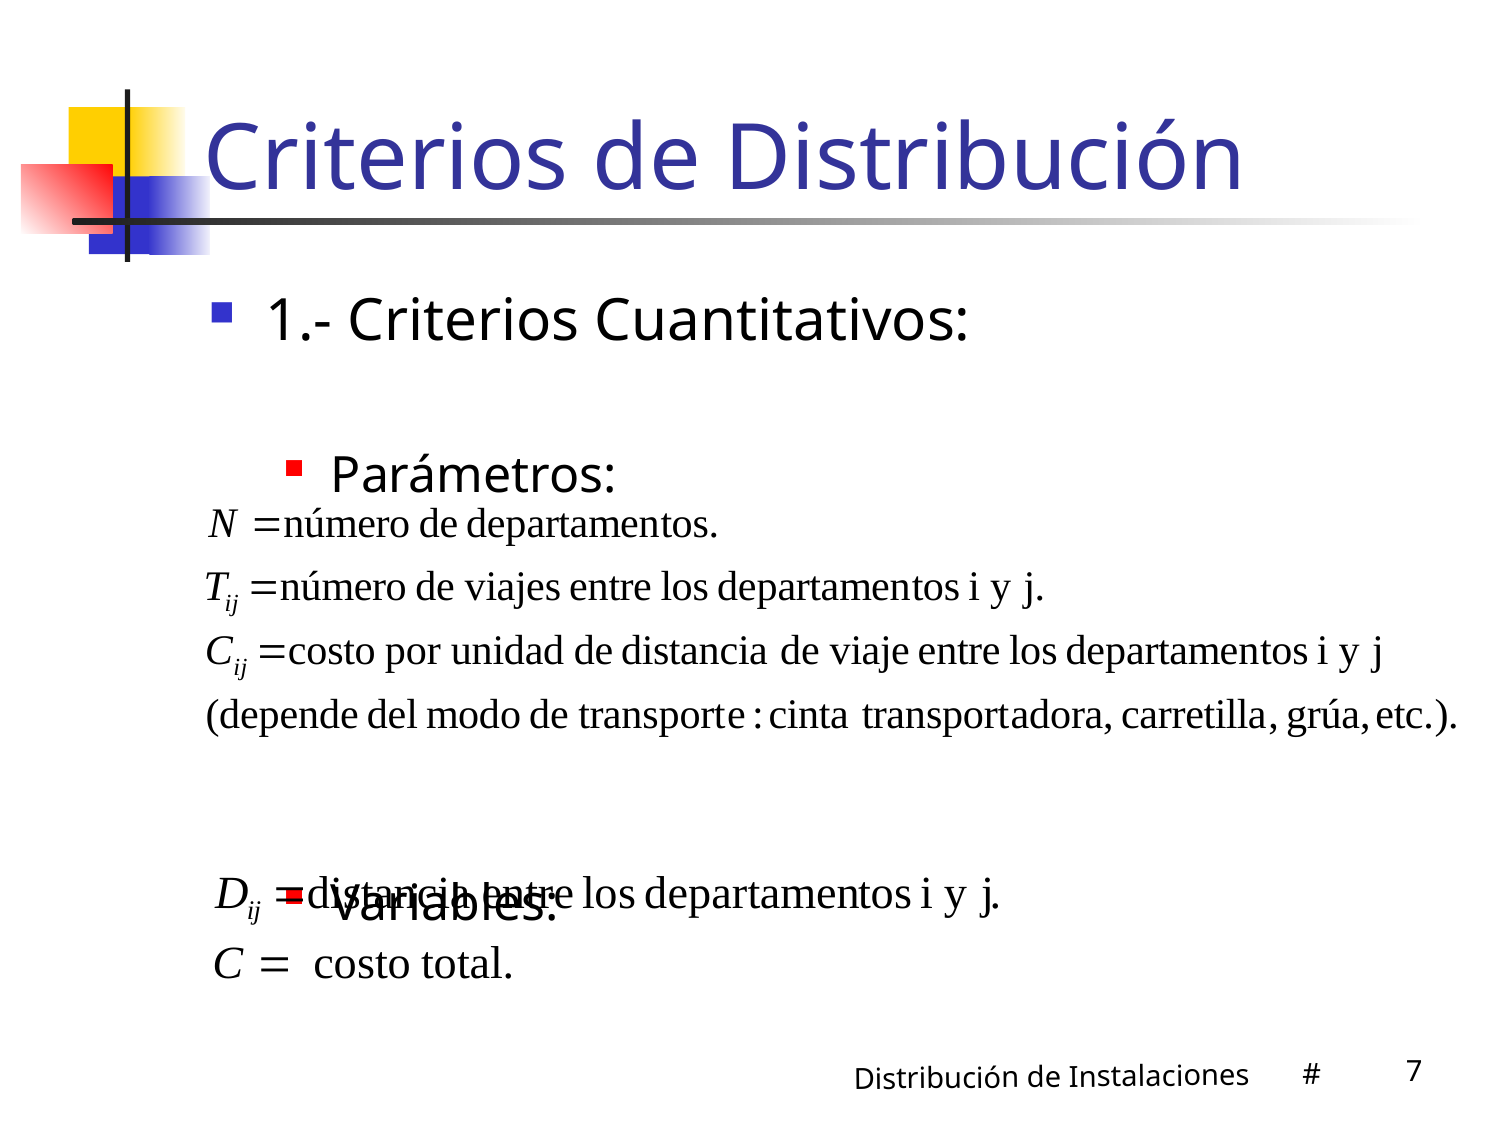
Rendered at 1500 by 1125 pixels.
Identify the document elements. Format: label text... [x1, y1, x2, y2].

footer Distribución de Instalaciones # [761, 1028, 1414, 1110]
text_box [199, 500, 1463, 746]
title Criterios de Distribución [188, 27, 1468, 216]
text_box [206, 864, 1009, 988]
list 1.- Criterios Cuantitativos: Parámetros: Variables: [193, 274, 1470, 1007]
slide_number 7 [1124, 1024, 1438, 1101]
